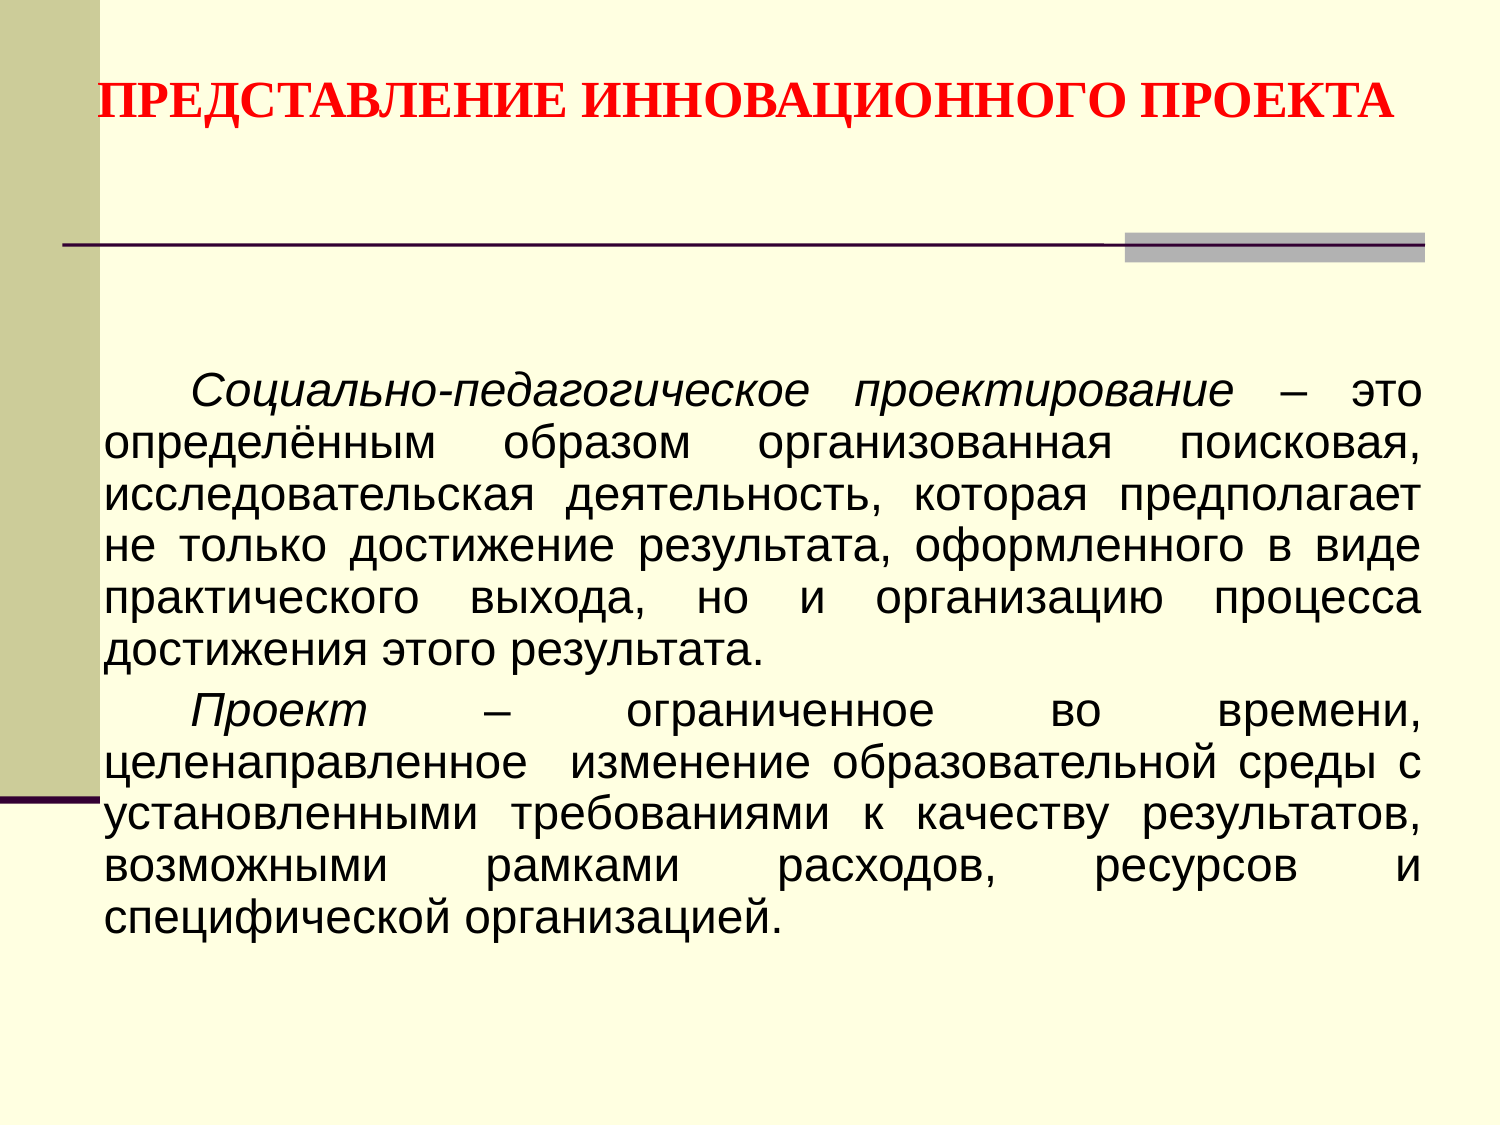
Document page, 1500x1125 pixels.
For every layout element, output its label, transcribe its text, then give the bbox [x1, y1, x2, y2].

title ПРЕДСТАВЛЕНИЕ ИННОВАЦИОННОГО ПРОЕКТА [82, 35, 1432, 223]
list Социально-педагогическое проектирование – это определённым образом организованная поисковая, исследовательская деятельность, которая предполагает не только достижение результата, оформленного в виде практического выхода, но и организацию процесса достижения этого результата. Проект – ограниченное во времени, целенаправленное изменение образовательной среды с установленными требованиями к качеству результатов, возможными рамками расходов, ресурсов и специфической организацией. [88, 290, 1439, 1081]
